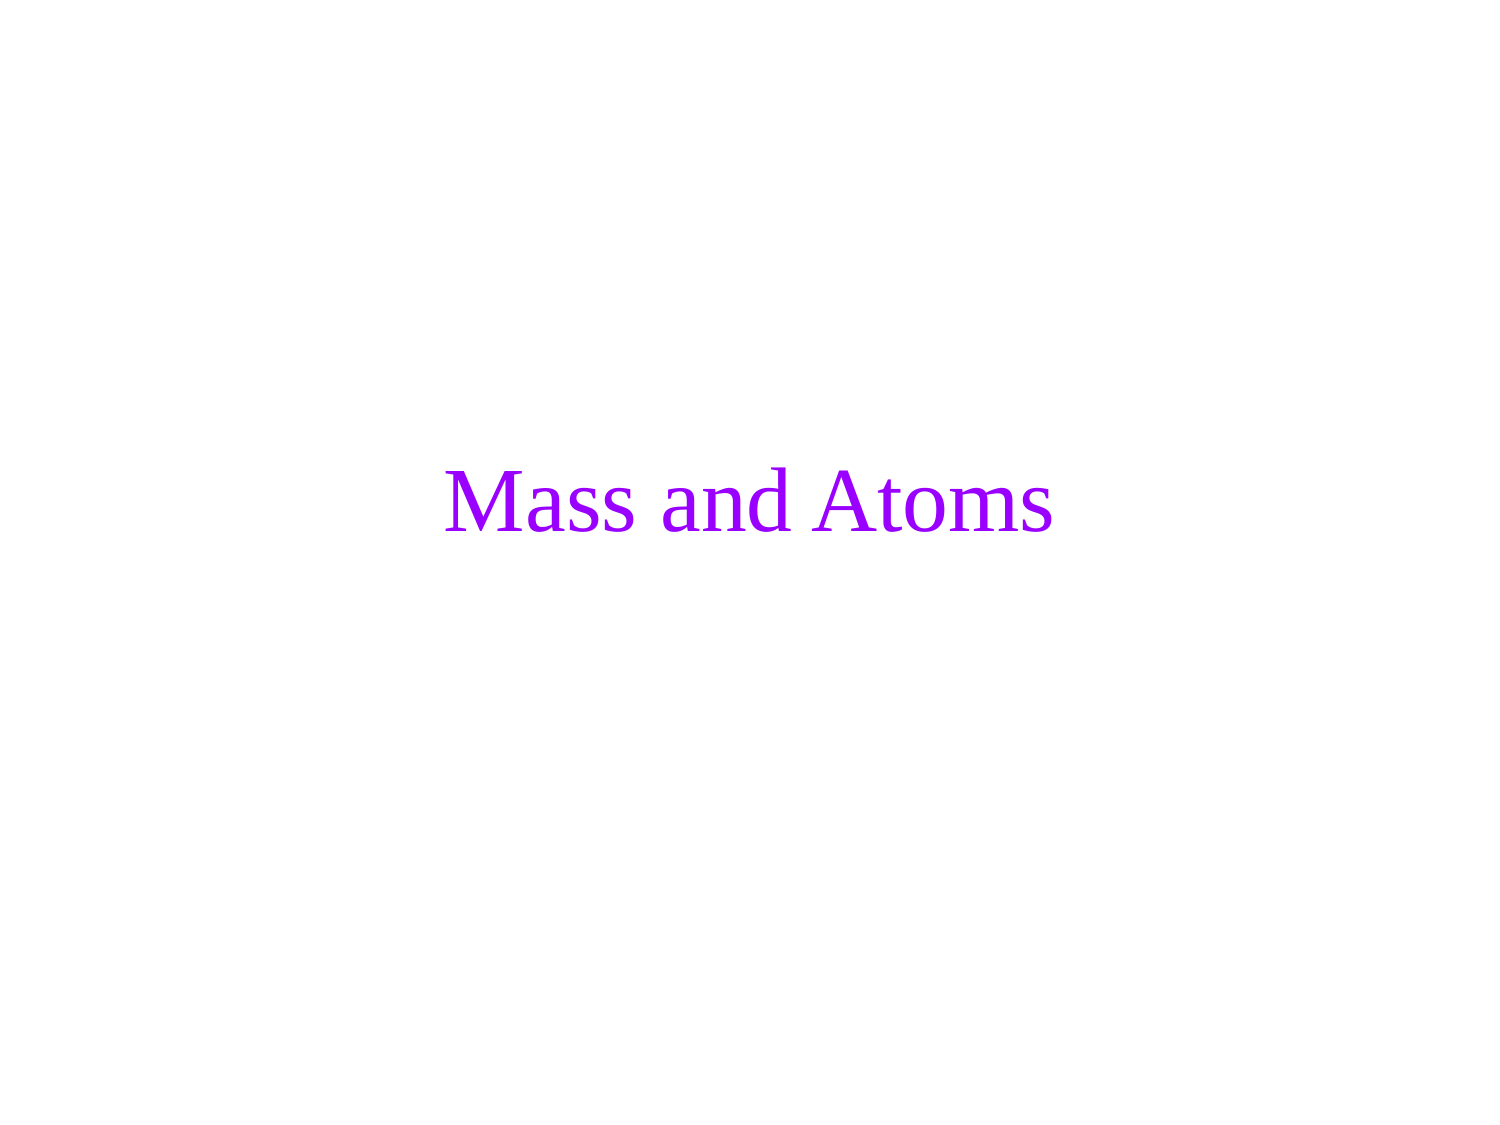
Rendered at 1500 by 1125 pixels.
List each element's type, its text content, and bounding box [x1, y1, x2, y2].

text_box Mass and Atoms [112, 401, 1388, 589]
